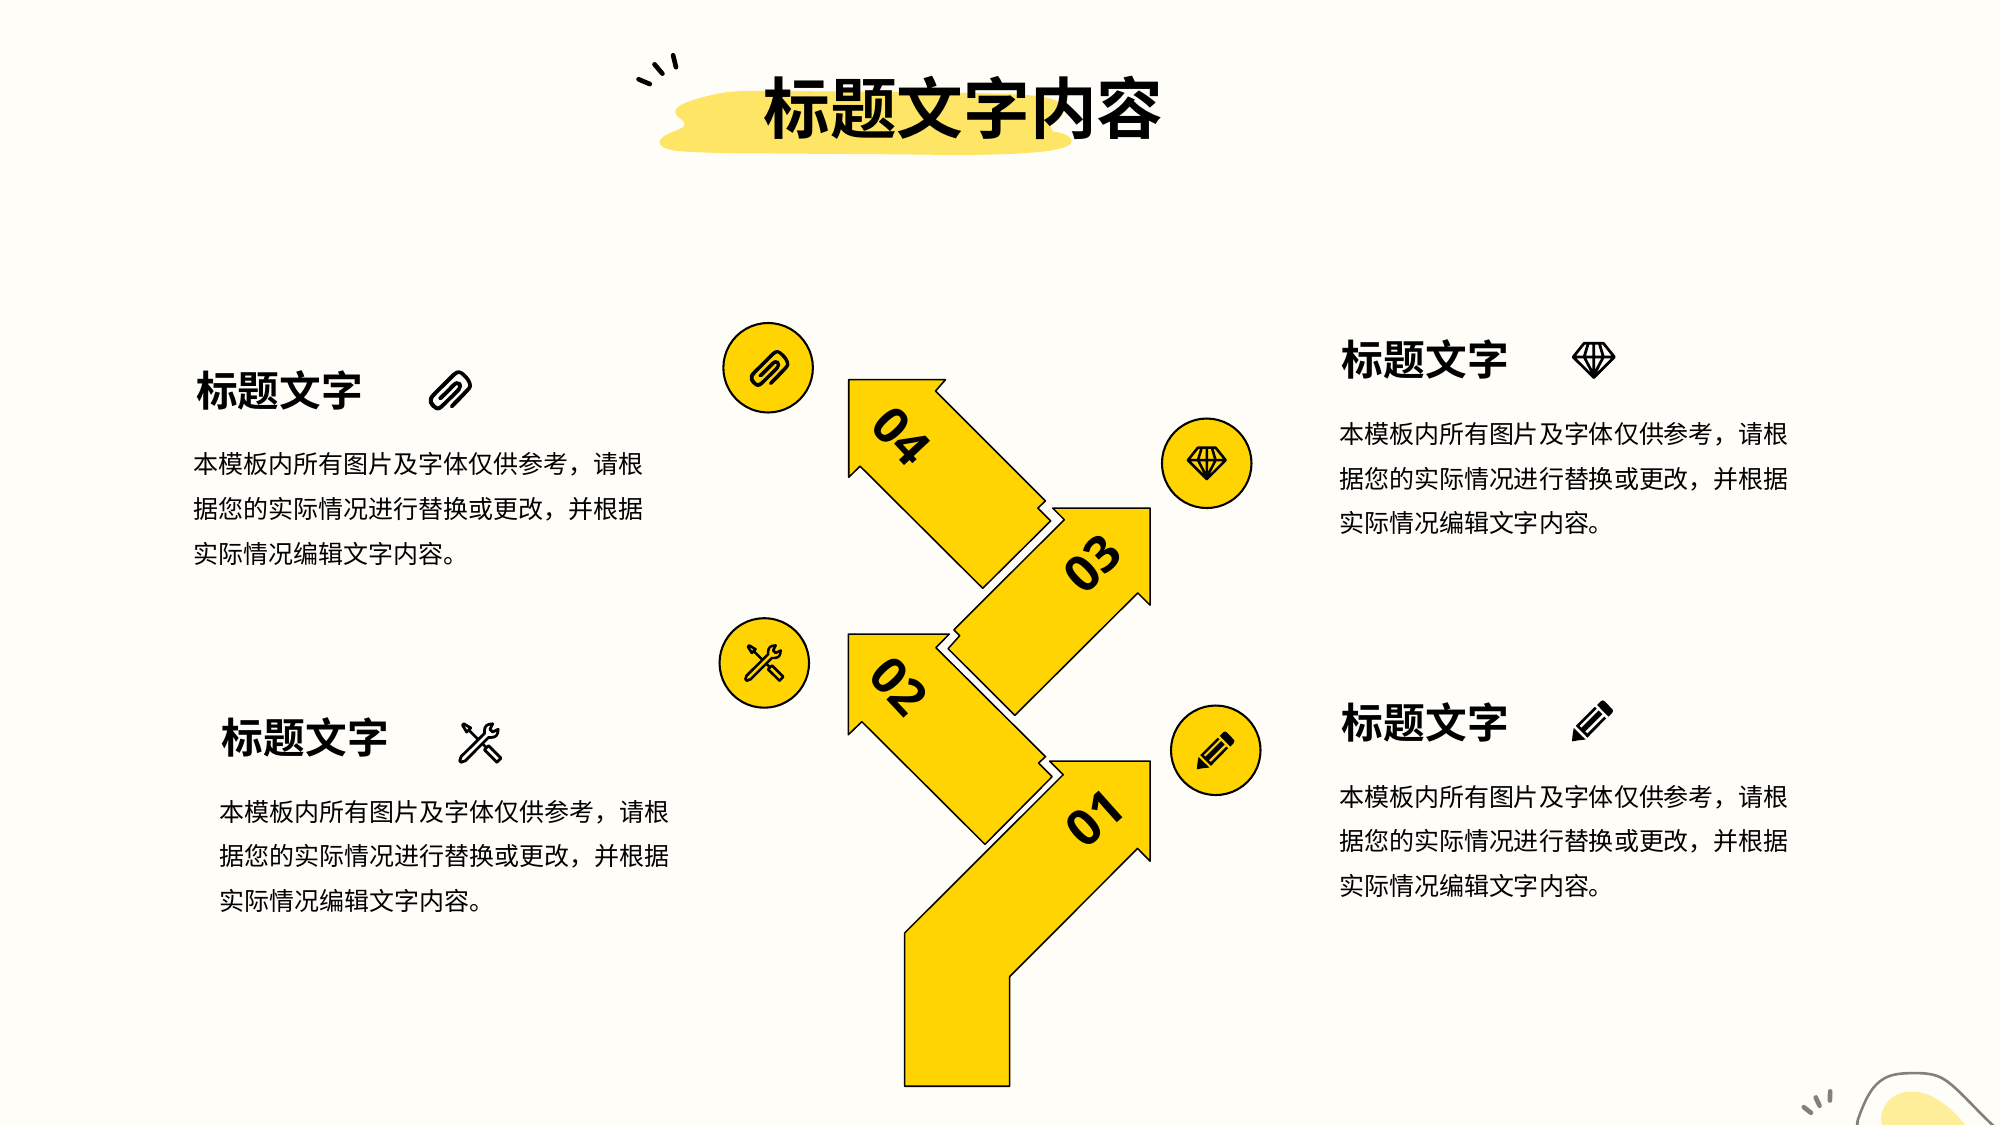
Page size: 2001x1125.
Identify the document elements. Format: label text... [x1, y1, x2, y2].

text_box 标题文字内容 [650, 67, 1277, 148]
text_box 本模板内所有图片及字体仅供参考，请根据您的实际情况进行替换或更改，并根据实际情况编辑文字内容。 [183, 428, 666, 574]
text_box 标题文字 [207, 704, 517, 769]
text_box [848, 634, 1053, 845]
text_box [458, 722, 502, 764]
text_box 标题文字 [1327, 689, 1637, 754]
text_box [904, 761, 1151, 1087]
text_box [1572, 341, 1616, 379]
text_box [1571, 700, 1614, 742]
text_box 02 [859, 643, 942, 726]
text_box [1170, 705, 1261, 796]
text_box [948, 508, 1151, 716]
text_box 标题文字 [1327, 326, 1637, 392]
text_box [665, 148, 1062, 155]
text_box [723, 322, 813, 413]
text_box 04 [861, 393, 945, 476]
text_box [641, 54, 678, 83]
text_box 03 [1049, 520, 1133, 604]
text_box 本模板内所有图片及字体仅供参考，请根据您的实际情况进行替换或更改，并根据实际情况编辑文字内容。 [1329, 398, 1811, 543]
text_box [848, 379, 1051, 589]
text_box 标题文字 [181, 357, 491, 422]
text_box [1161, 418, 1252, 509]
text_box [428, 370, 472, 411]
text_box 01 [1052, 775, 1135, 859]
text_box 本模板内所有图片及字体仅供参考，请根据您的实际情况进行替换或更改，并根据实际情况编辑文字内容。 [209, 776, 691, 921]
text_box 本模板内所有图片及字体仅供参考，请根据您的实际情况进行替换或更改，并根据实际情况编辑文字内容。 [1329, 761, 1811, 906]
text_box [719, 618, 810, 708]
